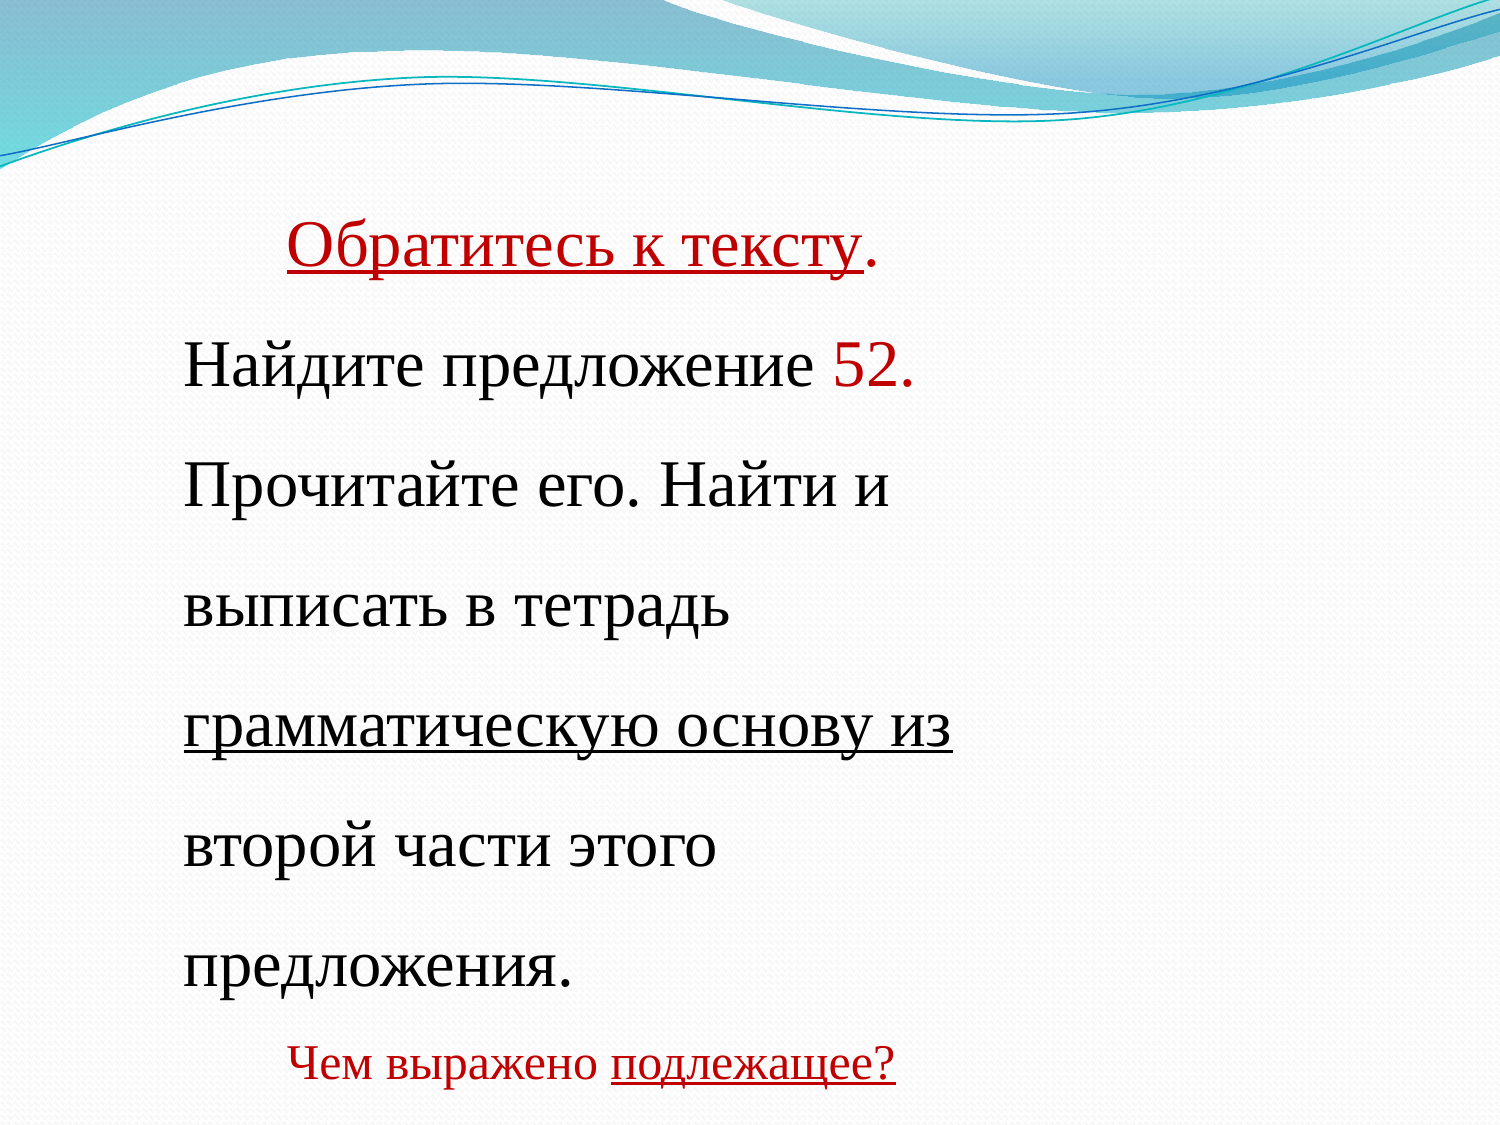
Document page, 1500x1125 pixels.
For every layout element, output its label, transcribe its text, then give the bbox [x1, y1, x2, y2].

text_box Обратитесь к тексту. Найдите предложение 52. Прочитайте его. Найти и выписать в тетрадь грамматическую основу из второй части этого предложения. Чем выражено подлежащее? [93, 152, 1015, 1125]
